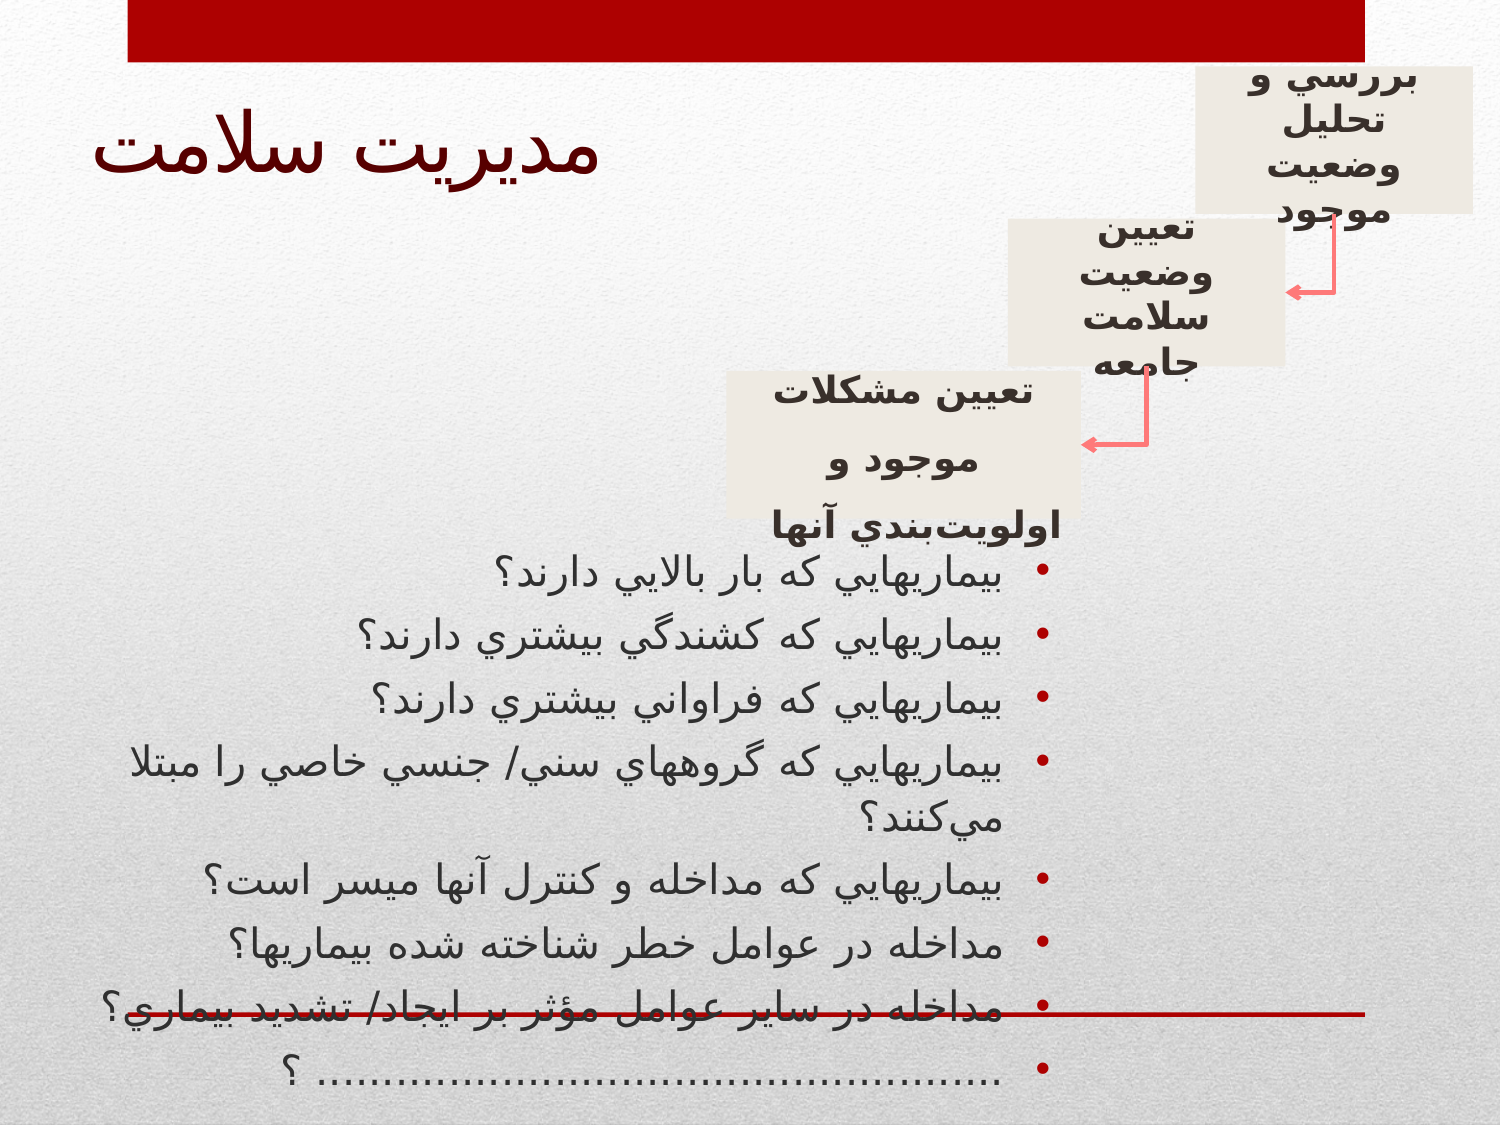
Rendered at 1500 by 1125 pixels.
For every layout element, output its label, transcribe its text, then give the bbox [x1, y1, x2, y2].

text_box تعيين وضعيت سلامت جامعه [1006, 217, 1287, 368]
text_box تعيين مشكلات موجود و اولويت‌بندي آنها [725, 369, 1083, 520]
text_box بررسي و تحليل وضعيت موجود [1193, 64, 1475, 216]
list بيماريهايي كه بار بالايي دارند؟ بيماريهايي كه كشندگي بيشتري دارند؟ بيماريهايي كه فراواني بيشتري دارند؟ بيماريهايي كه گروههاي سني/ جنسي خاصي را مبتلا مي‌كنند؟ بيماريهايي كه مداخله و كنترل آنها ميسر است؟ مداخله در عوامل خطر شناخته شده بيماريها؟ مداخله در ساير عوامل مؤثر بر ايجاد/ تشديد بيماري؟ .................................................... ؟ [75, 527, 1065, 1106]
text_box مديريت سلامت [75, 64, 708, 215]
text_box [1269, 228, 1350, 279]
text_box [1073, 371, 1154, 440]
